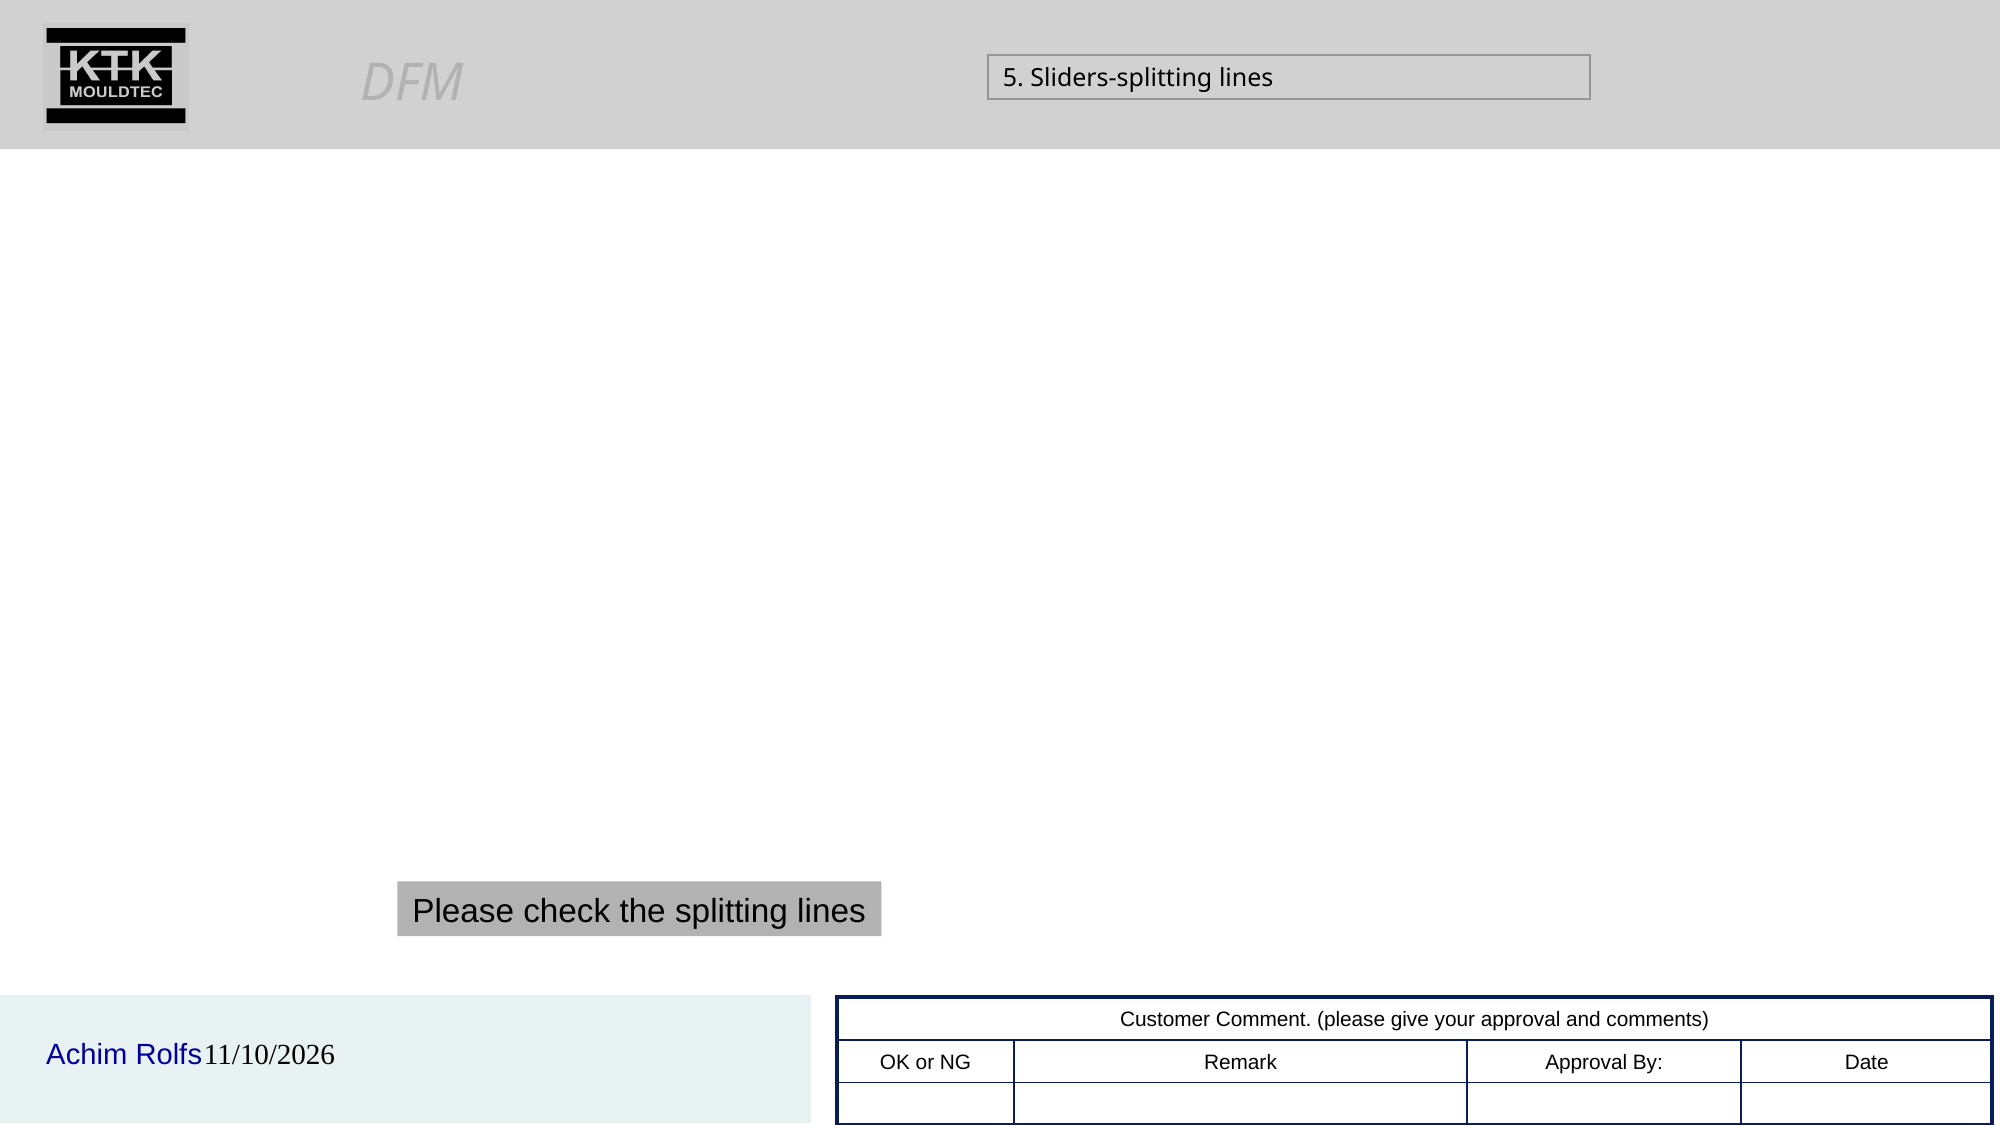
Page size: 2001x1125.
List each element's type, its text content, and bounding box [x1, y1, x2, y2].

text_box Please check the splitting lines [397, 881, 882, 937]
text_box 5. Sliders-splitting lines [988, 54, 1591, 100]
slide_number [188, 1027, 433, 1106]
